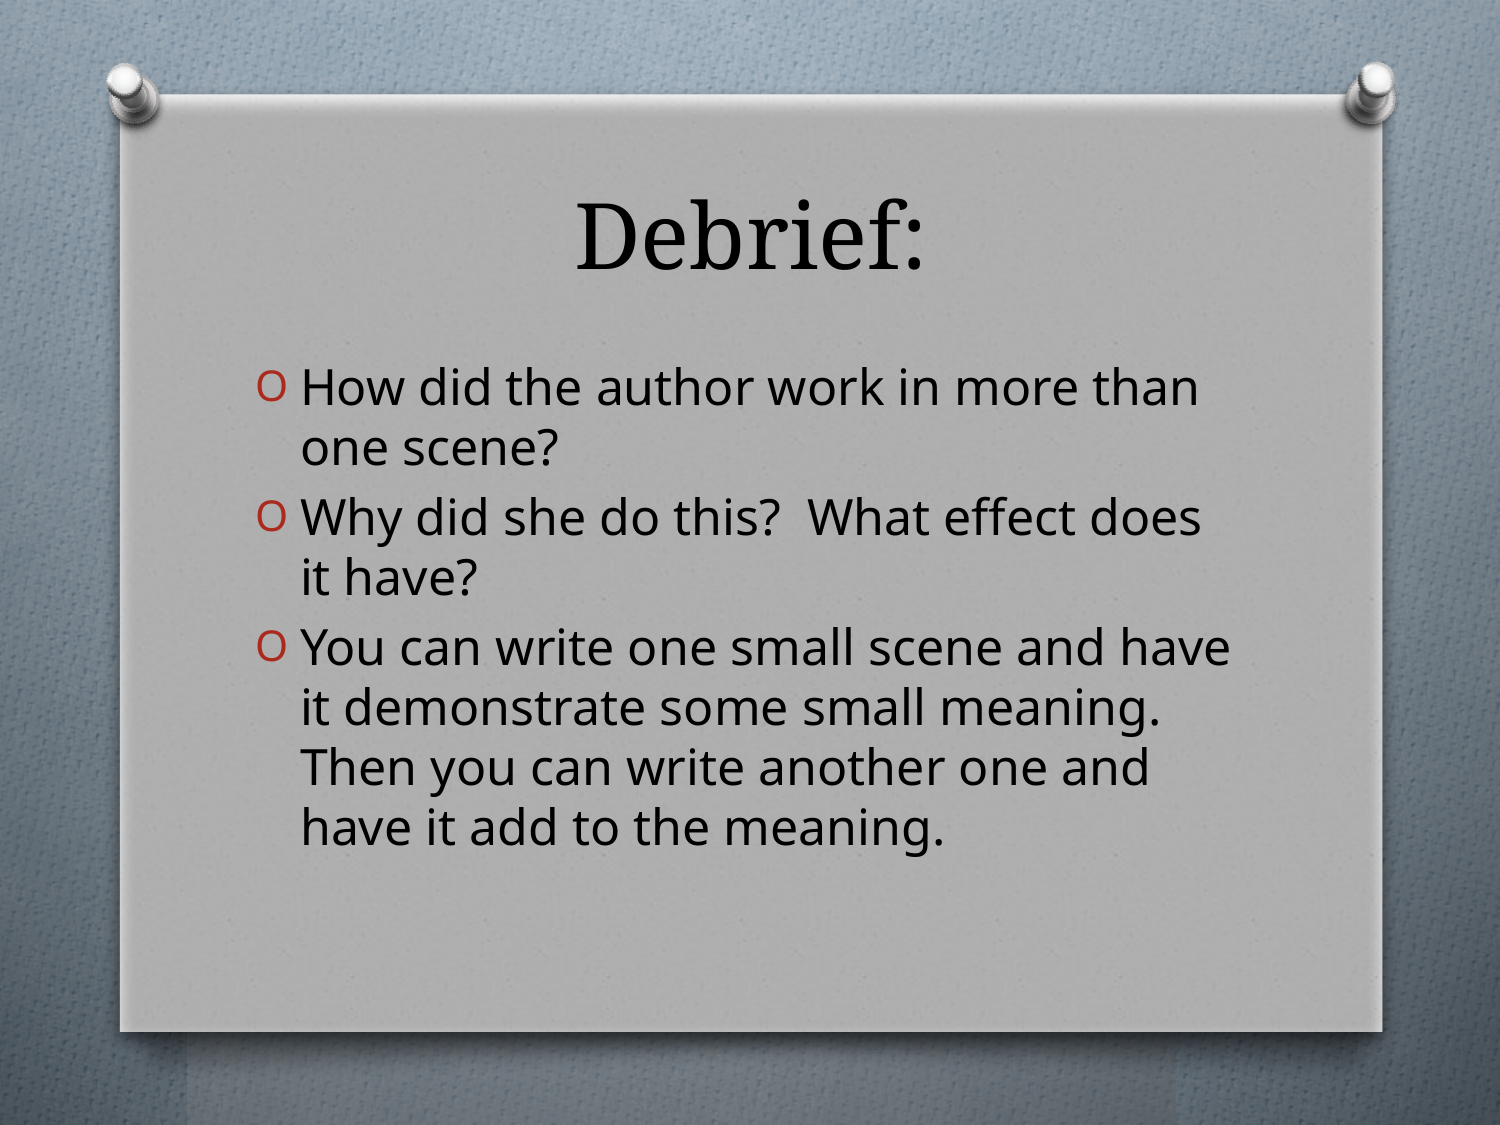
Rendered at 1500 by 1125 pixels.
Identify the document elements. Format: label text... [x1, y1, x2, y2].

picture [75, 29, 198, 153]
picture [1317, 35, 1439, 156]
list How did the author work in more than one scene? Why did she do this? What effect does it have? You can write one small scene and have it demonstrate some small meaning. Then you can write another one and have it add to the meaning. [240, 347, 1257, 939]
title Debrief: [179, 134, 1323, 332]
